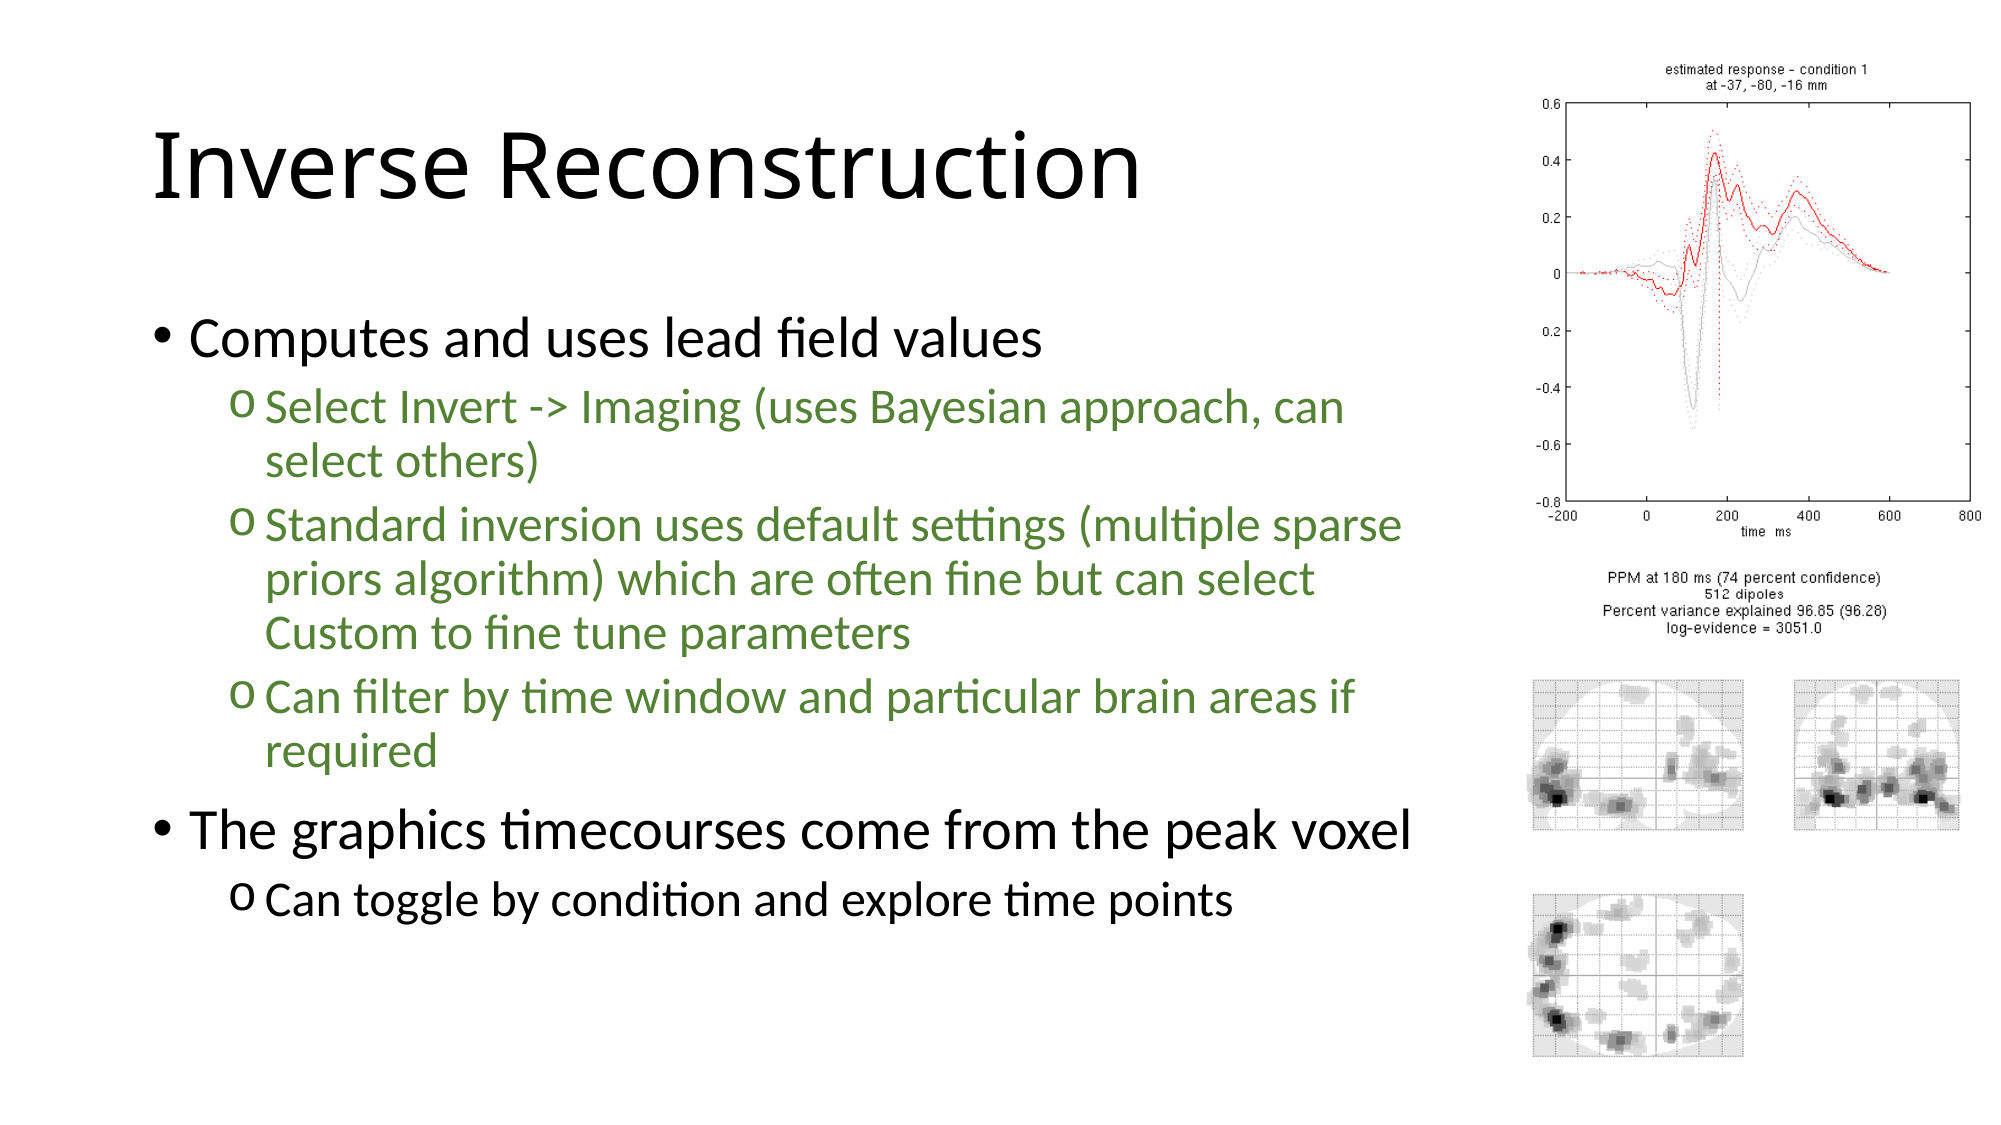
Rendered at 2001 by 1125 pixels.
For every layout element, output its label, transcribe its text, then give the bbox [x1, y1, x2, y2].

picture [1468, 562, 2000, 1084]
picture [1514, 34, 2000, 551]
title Inverse Reconstruction [137, 59, 1514, 278]
list Computes and uses lead field values Select Invert -> Imaging (uses Bayesian approach, can select others) Standard inversion uses default settings (multiple sparse priors algorithm) which are often fine but can select Custom to fine tune parameters Can filter by time window and particular brain areas if required The graphics timecourses come from the peak voxel Can toggle by condition and explore time points [137, 299, 1469, 1066]
